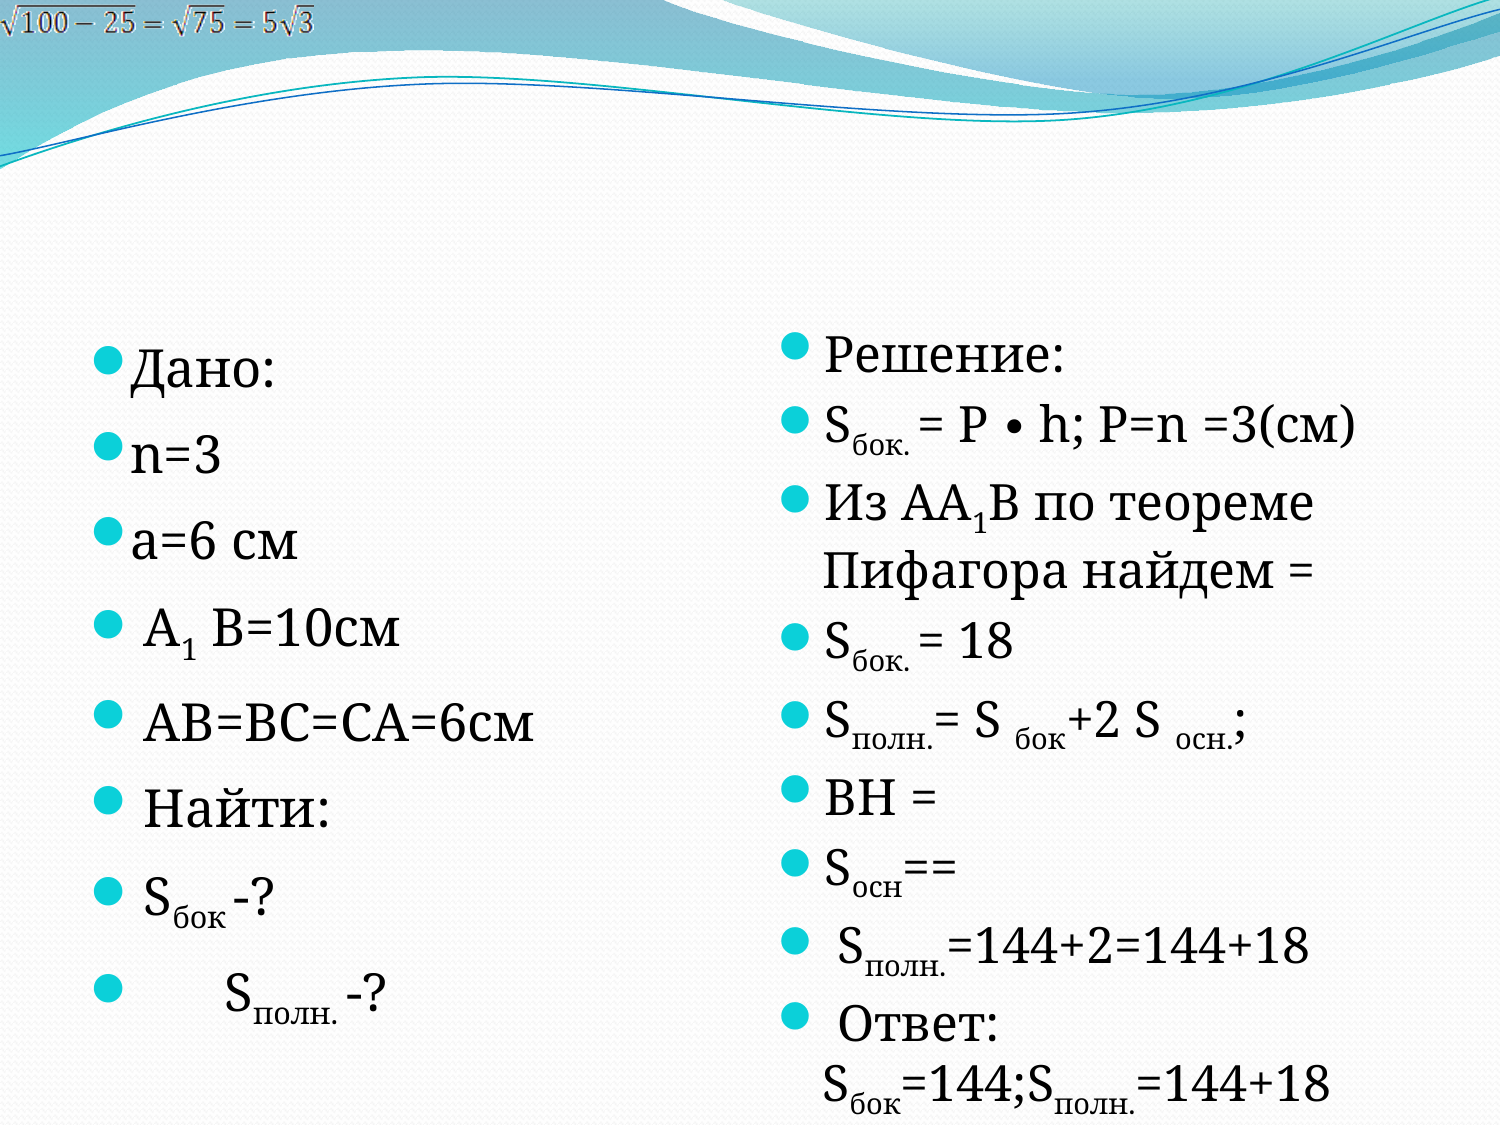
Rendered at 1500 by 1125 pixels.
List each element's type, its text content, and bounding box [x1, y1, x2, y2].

picture [0, 0, 315, 46]
list Решение: Sбок. = P ∙ h; P=n =3(см) Из AA1B по теореме Пифагора найдем = Sбок. = 18 Sполн.= S бок+2 S осн.; ВH = Sосн== Sполн.=144+2=144+18 Ответ: Sбок=144;Sполн.=144+18 [762, 314, 1425, 1043]
list Дано: n=3 a=6 см A1 B=10см AB=BC=CA=6см Найти: Sбок -? Sполн. -? [75, 314, 738, 1043]
